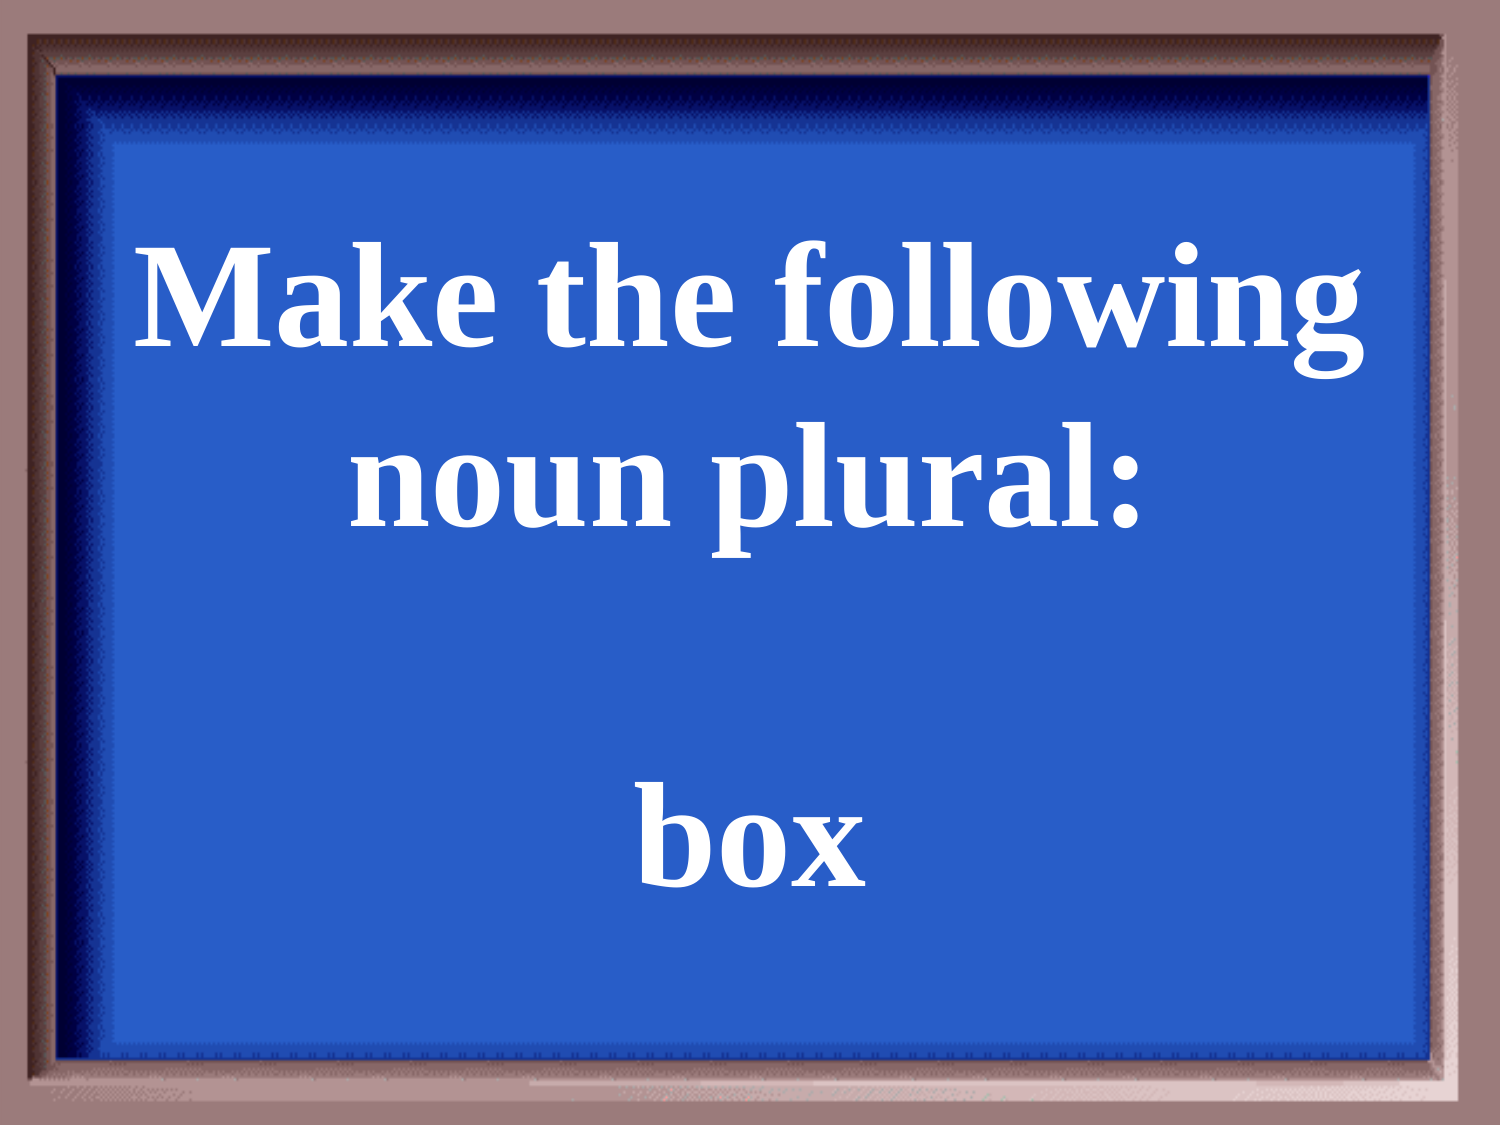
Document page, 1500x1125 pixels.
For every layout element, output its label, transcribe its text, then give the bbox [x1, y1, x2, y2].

picture [0, 0, 1500, 1125]
title Make the following noun plural: box [112, 462, 1388, 650]
